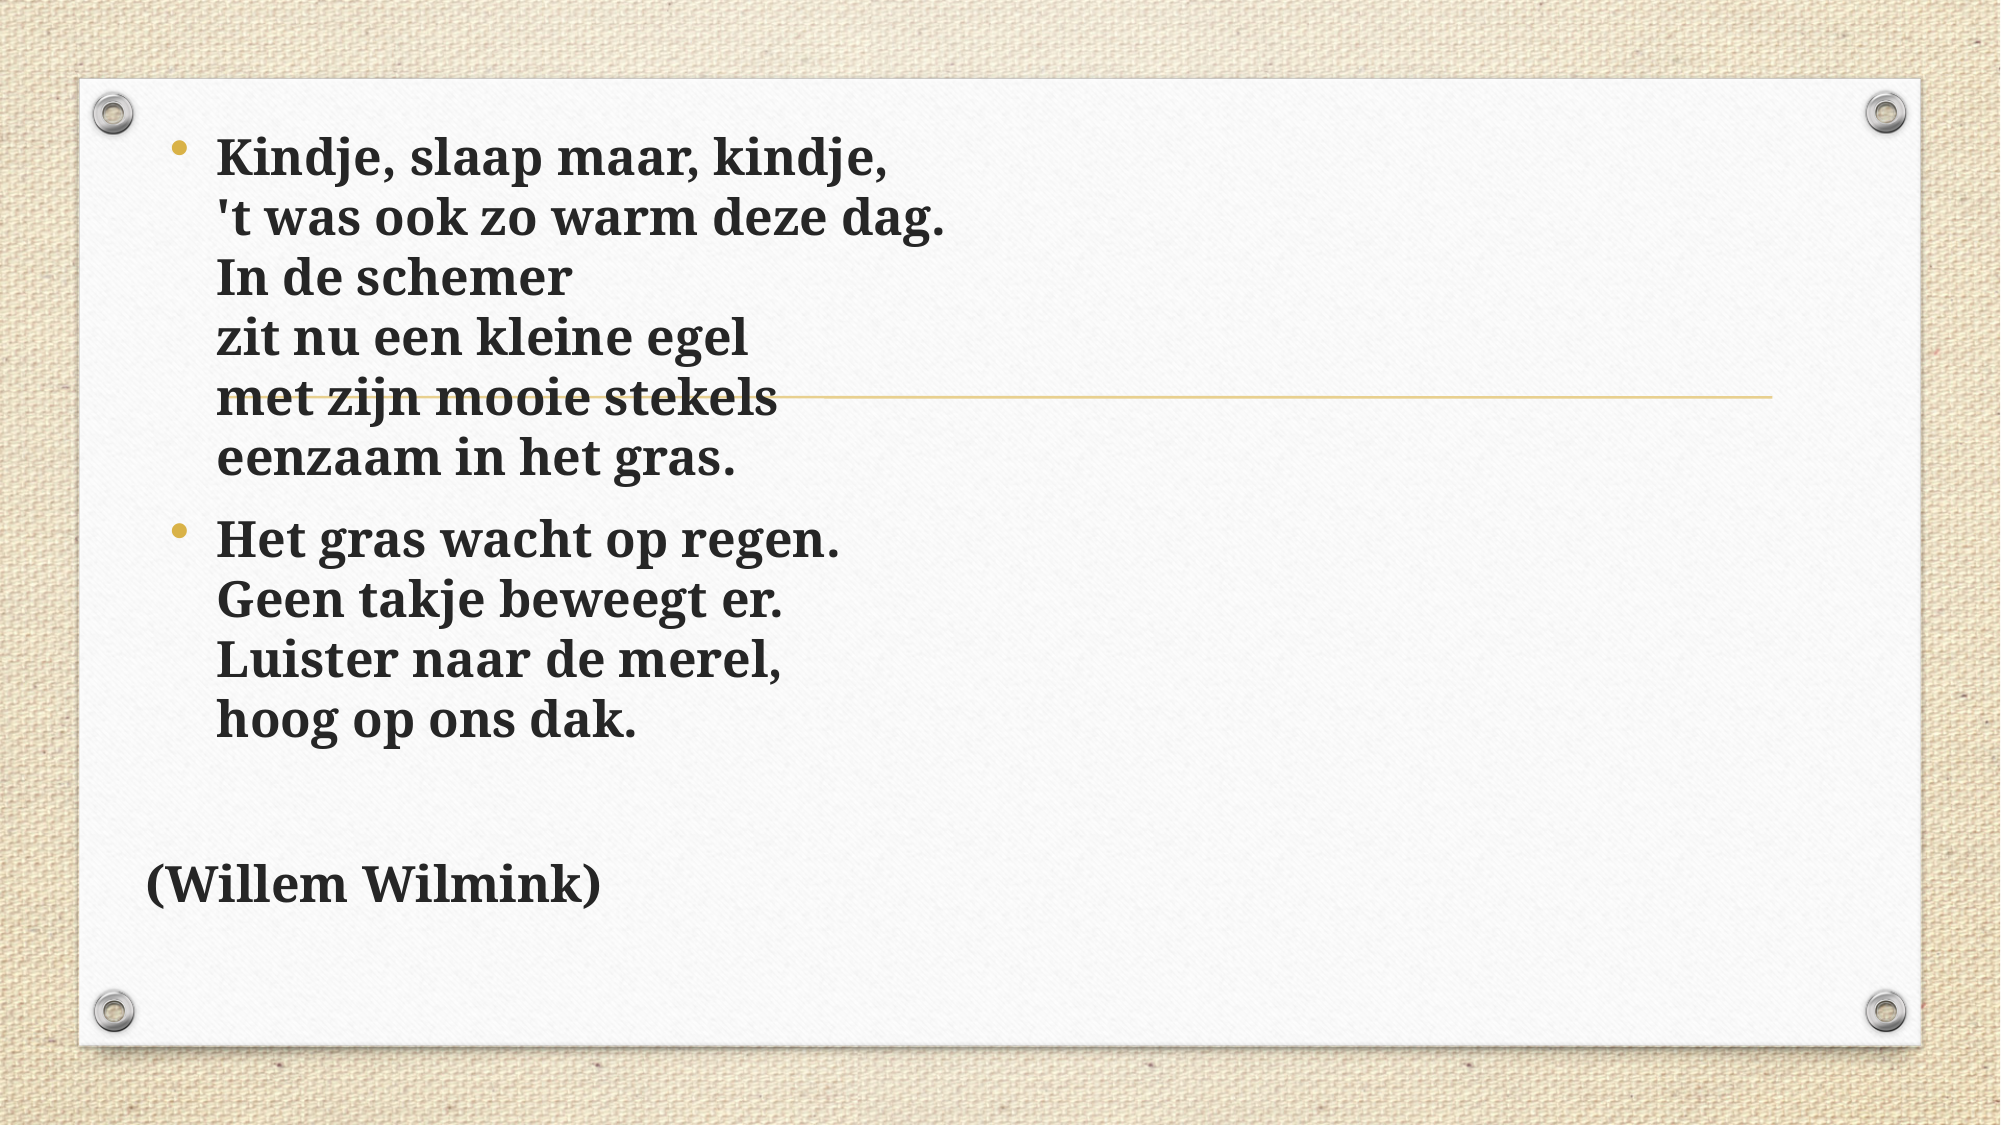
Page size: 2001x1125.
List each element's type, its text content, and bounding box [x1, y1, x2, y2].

picture [0, 0, 2001, 1125]
list Kindje, slaap maar, kindje, 't was ook zo warm deze dag. In de schemer zit nu een kleine egel met zijn mooie stekels eenzaam in het gras. Het gras wacht op regen. Geen takje beweegt er. Luister naar de merel, hoog op ons dak. (Willem Wilmink) [130, 117, 1788, 964]
